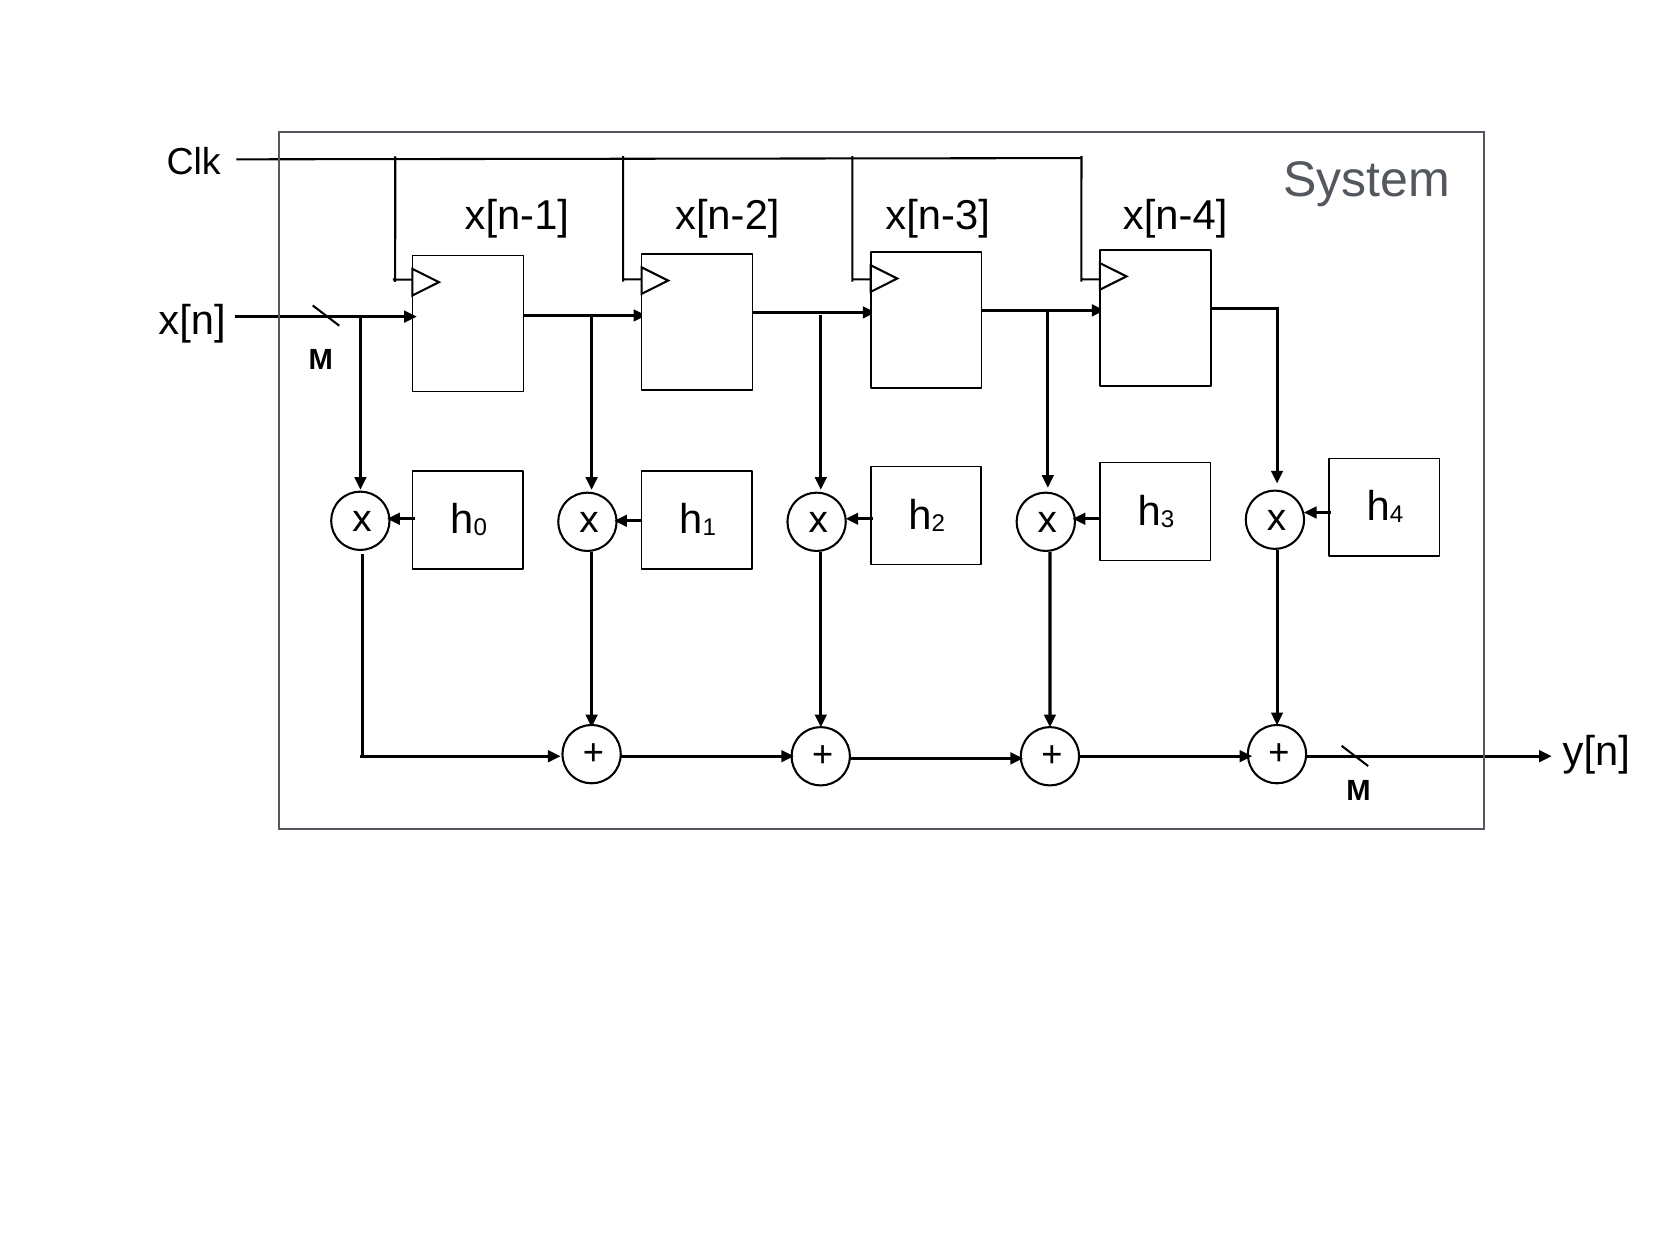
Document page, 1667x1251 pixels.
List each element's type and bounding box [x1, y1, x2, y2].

text_box [158, 131, 1655, 830]
